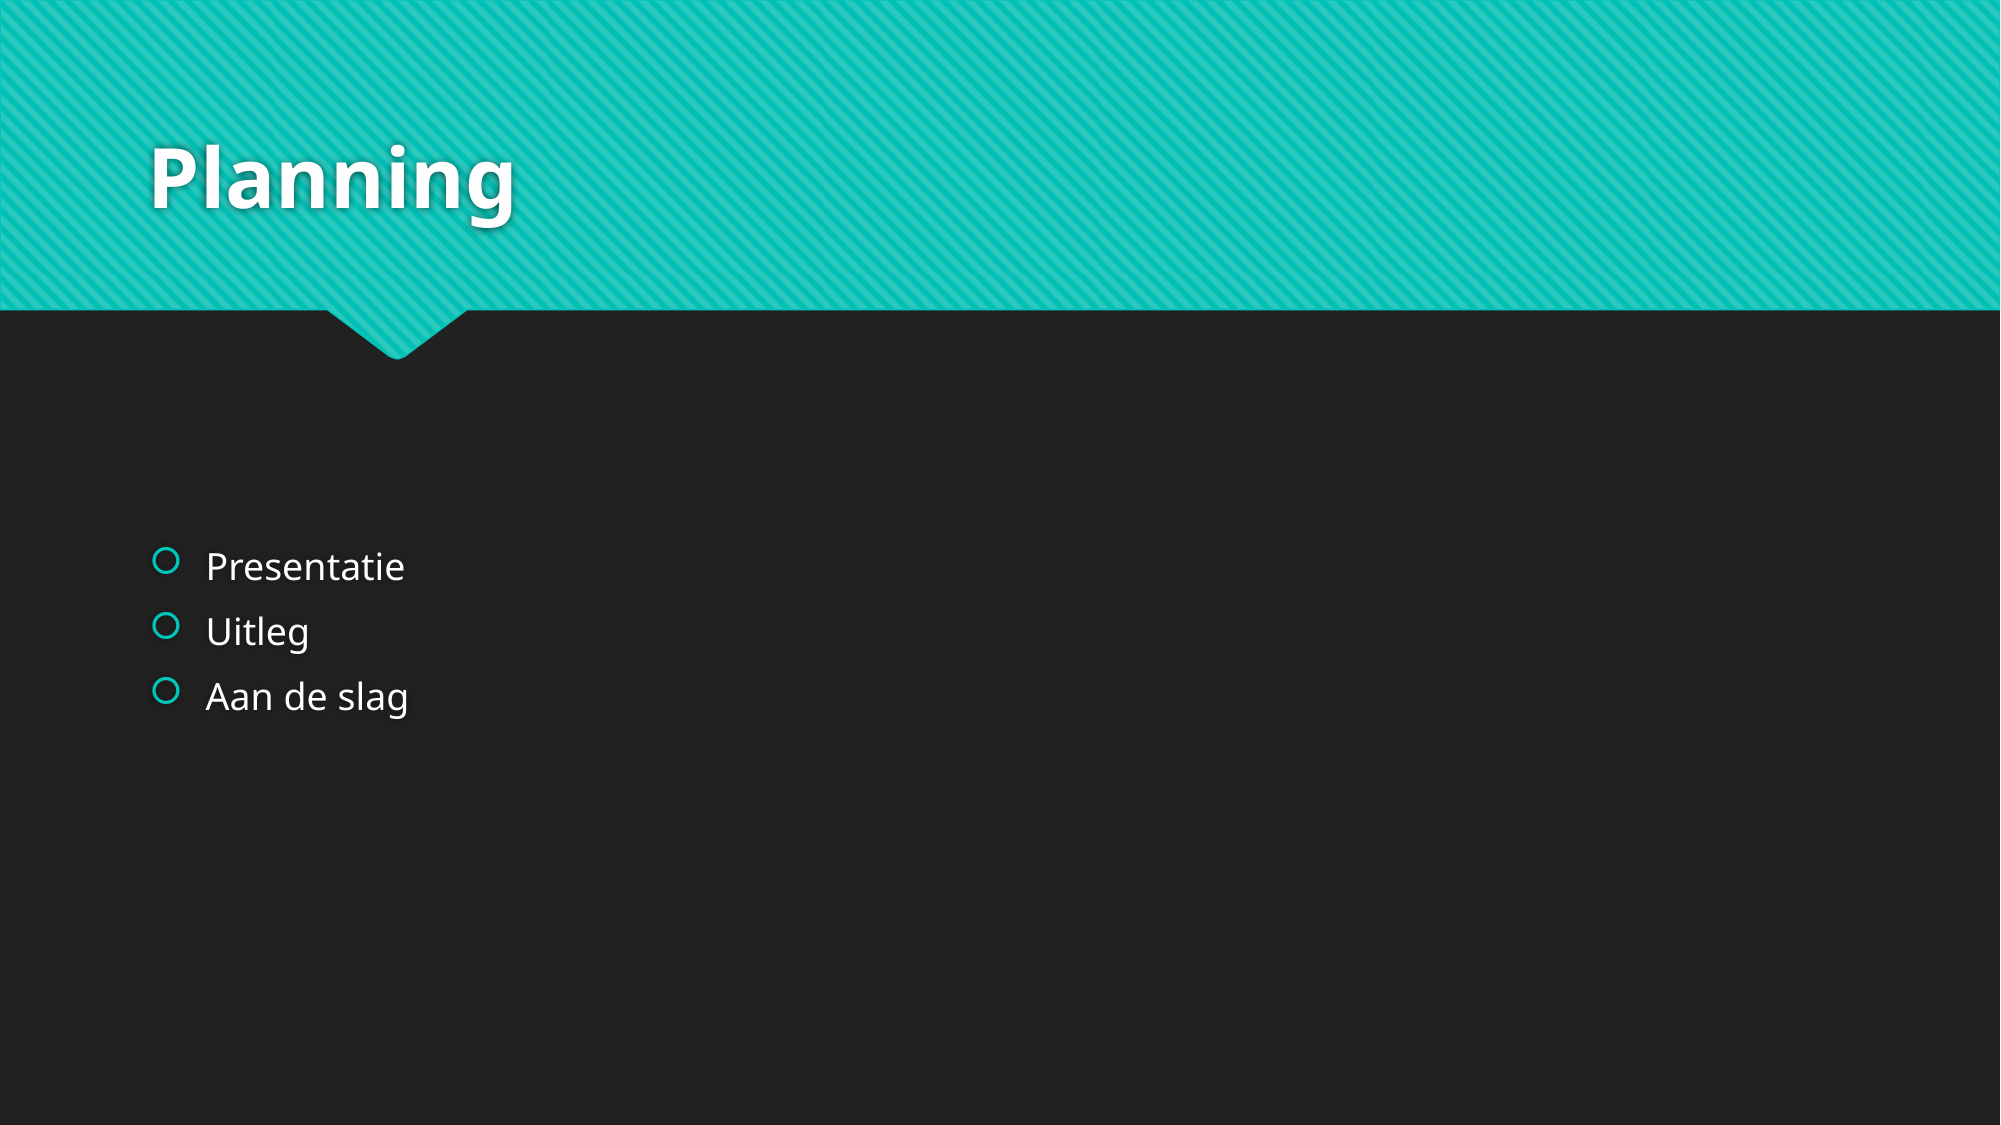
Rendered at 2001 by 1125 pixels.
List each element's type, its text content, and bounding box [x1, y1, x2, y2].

title Planning [132, 73, 1868, 233]
list Presentatie Uitleg Aan de slag [134, 364, 1866, 962]
